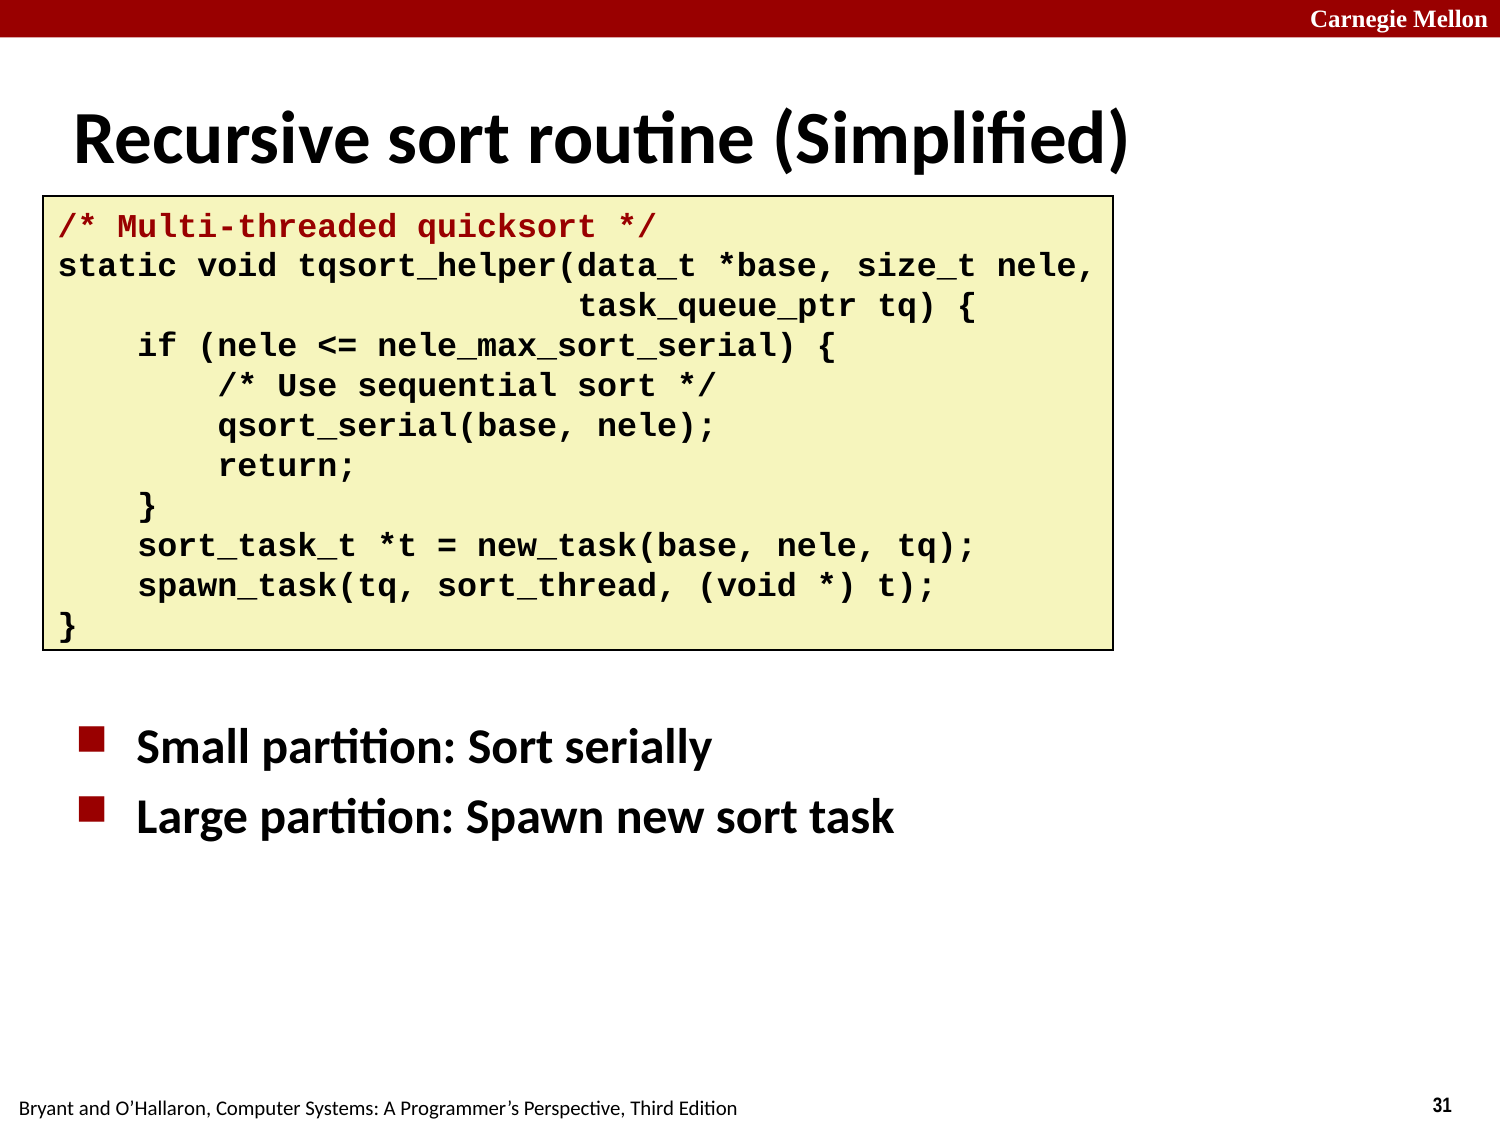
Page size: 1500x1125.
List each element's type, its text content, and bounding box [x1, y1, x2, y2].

text_box /* Multi-threaded quicksort */ static void tqsort_helper(data_t *base, size_t nele, task_queue_ptr tq) { if (nele <= nele_max_sort_serial) { /* Use sequential sort */ qsort_serial(base, nele); return; } sort_task_t *t = new_task(base, nele, tq); spawn_task(tq, sort_thread, (void *) t); } [42, 196, 1113, 651]
title Recursive sort routine (Simplified) [58, 71, 1305, 197]
list Small partition: Sort serially Large partition: Spawn new sort task [64, 705, 1361, 929]
